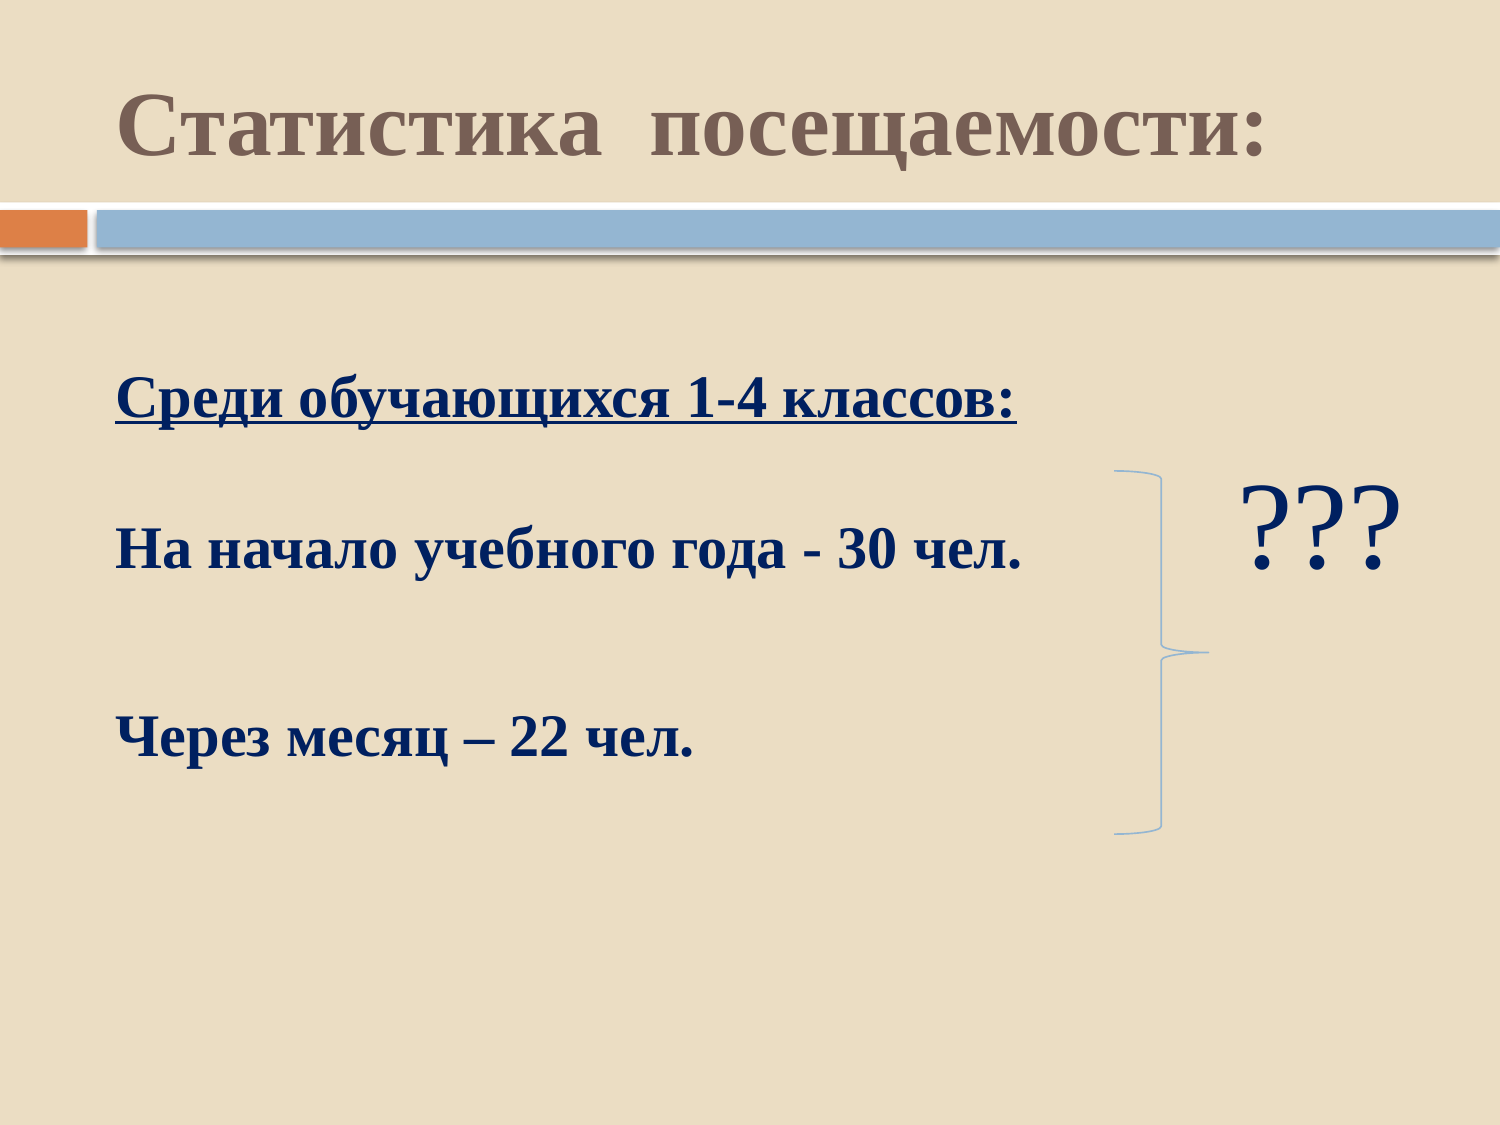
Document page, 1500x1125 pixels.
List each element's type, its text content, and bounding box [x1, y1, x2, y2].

title Статистика посещаемости: [100, 37, 1438, 200]
list Среди обучающихся 1-4 классов: На начало учебного года - 30 чел. ??? Через месяц – 22 чел. [100, 262, 1438, 1000]
text_box [1114, 470, 1210, 835]
